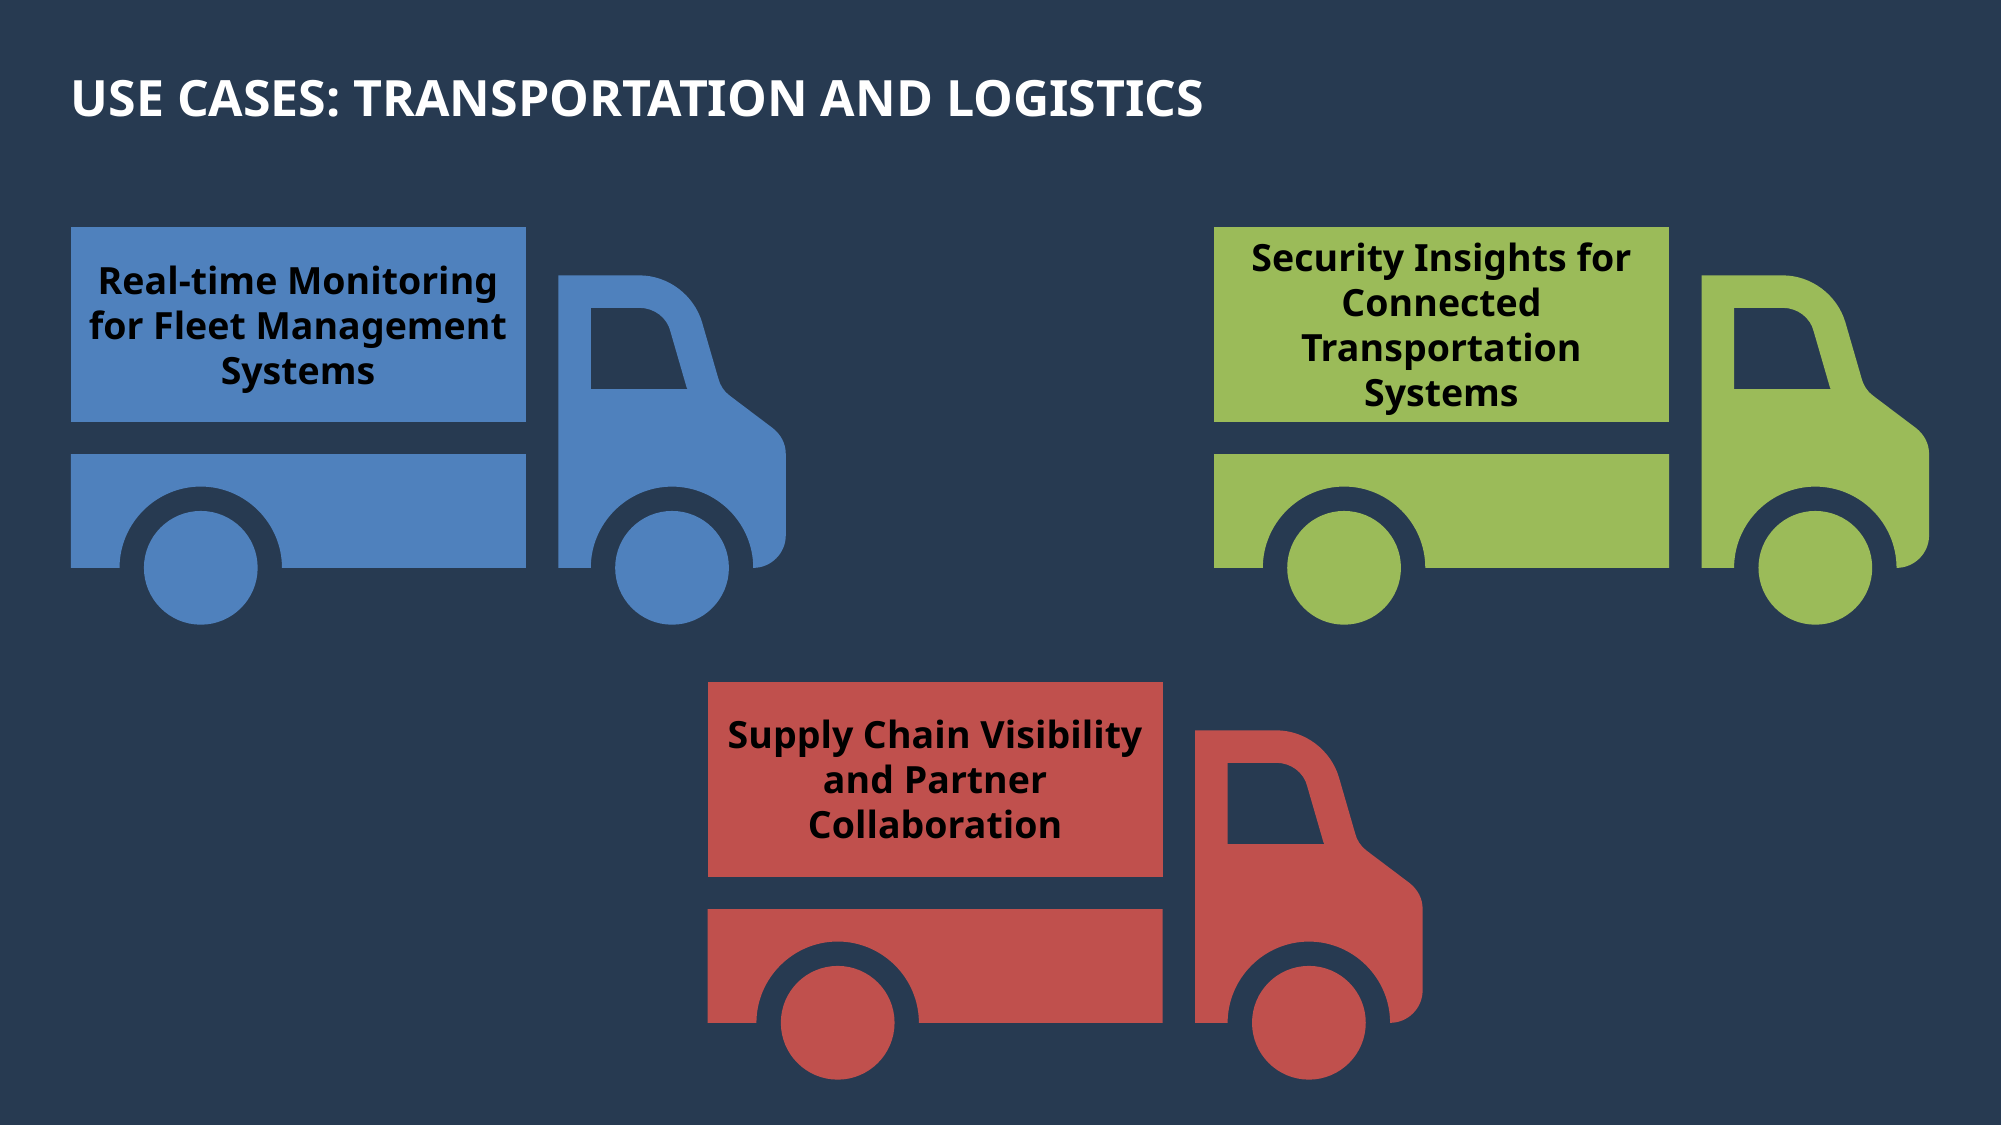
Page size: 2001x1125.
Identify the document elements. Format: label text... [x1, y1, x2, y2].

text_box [70, 226, 787, 625]
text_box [1213, 226, 1930, 625]
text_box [707, 681, 1423, 1080]
title Use Cases: Transportation and Logistics [70, 58, 1930, 135]
